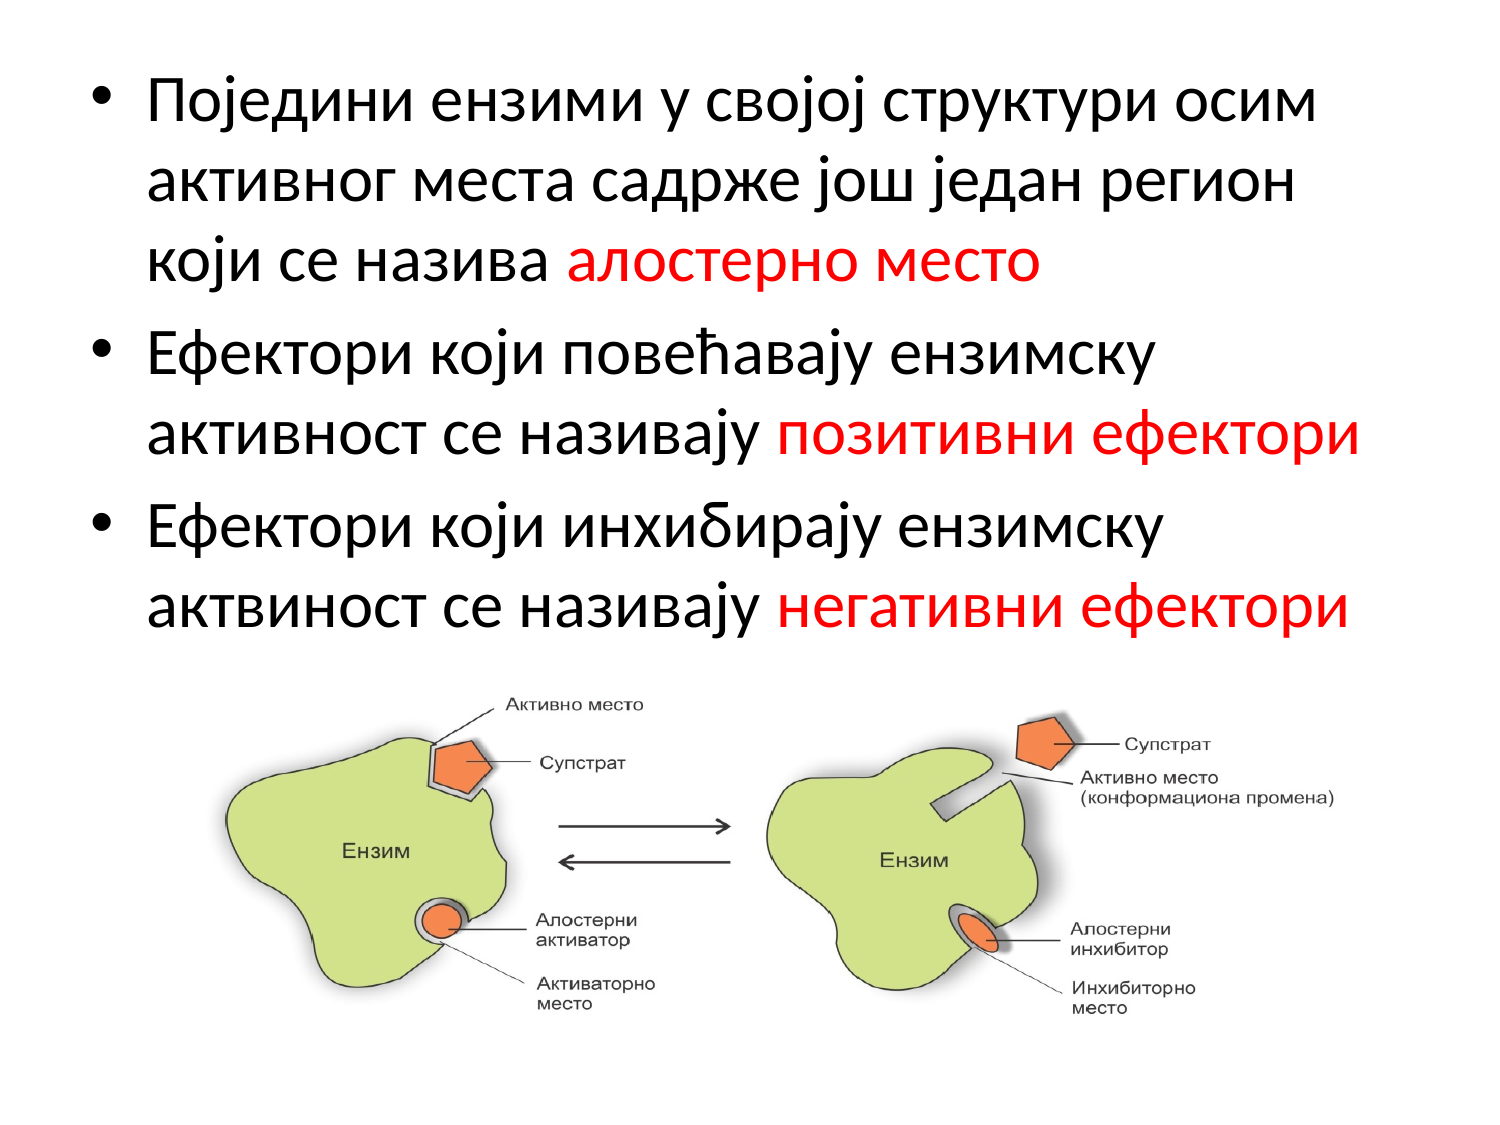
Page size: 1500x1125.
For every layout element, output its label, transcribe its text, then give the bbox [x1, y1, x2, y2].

list Поједини ензими у својој структури осим активног места садрже још један регион који се назива алостерно место Ефектори који повећавају ензимску активност се називају позитивни ефектори Ефектори који инхибирају ензимску актвиност се називају негативни ефектори [75, 47, 1425, 1005]
picture [112, 649, 1376, 1080]
